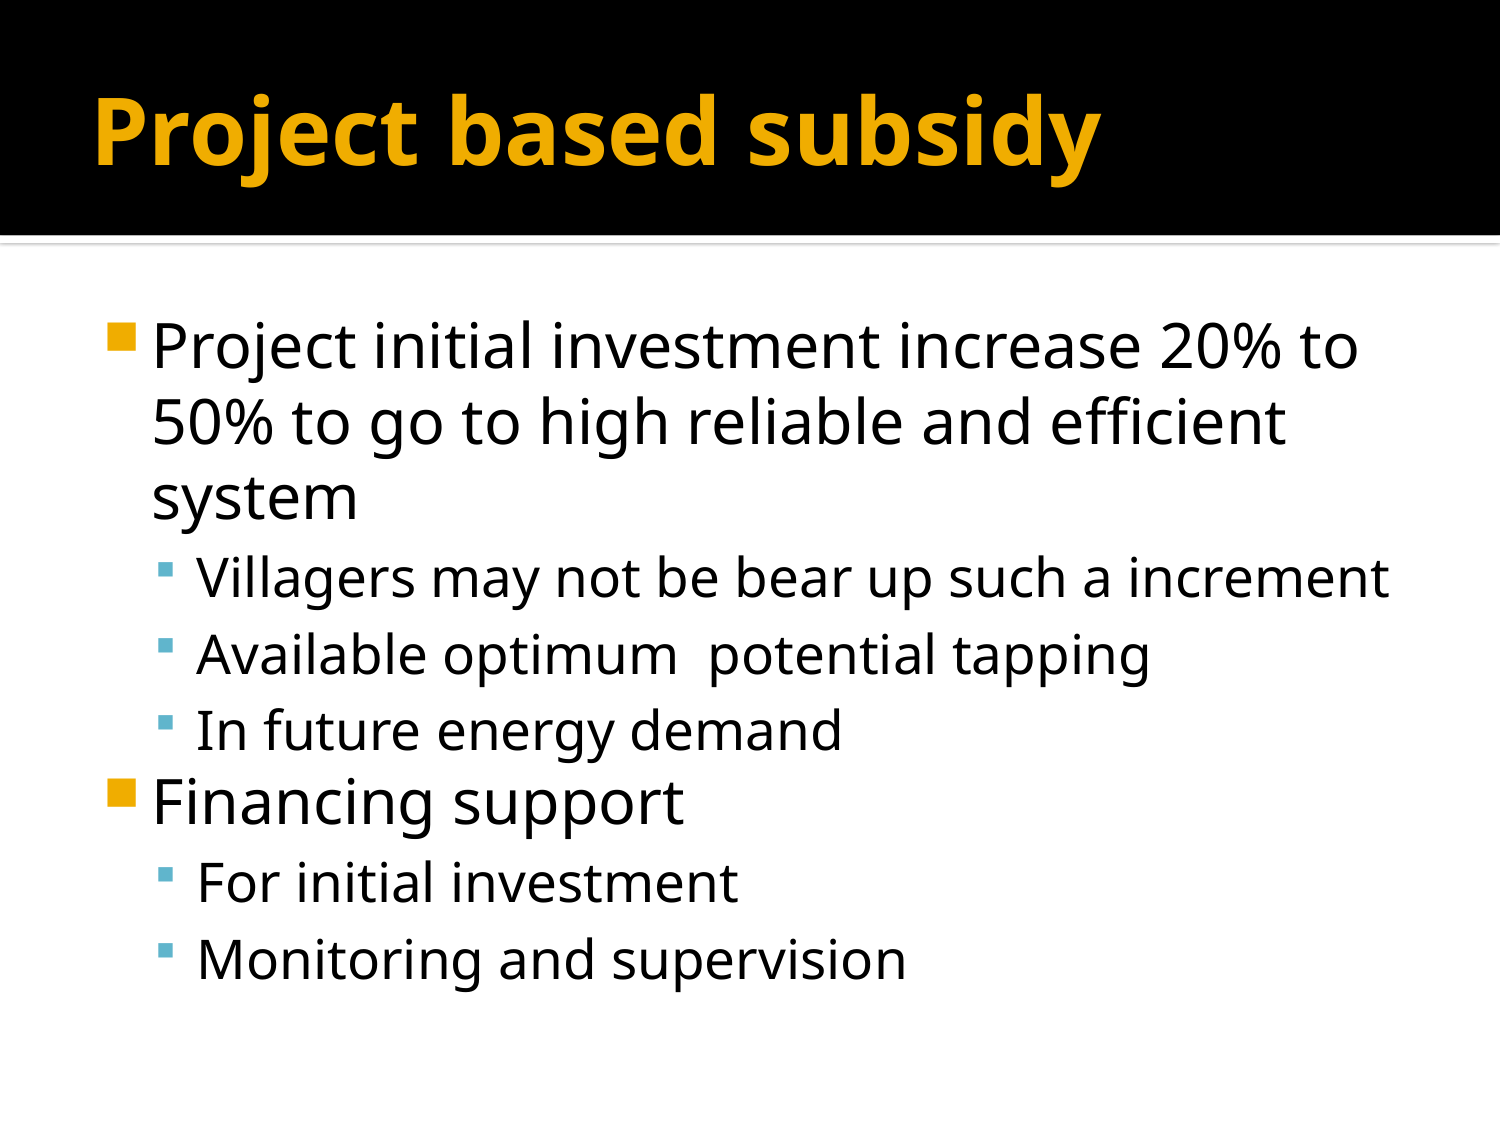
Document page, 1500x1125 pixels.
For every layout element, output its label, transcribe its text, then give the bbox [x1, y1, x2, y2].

title Project based subsidy [75, 25, 1425, 231]
list Project initial investment increase 20% to 50% to go to high reliable and efficient system Villagers may not be bear up such a increment Available optimum potential tapping In future energy demand Financing support For initial investment Monitoring and supervision [75, 291, 1425, 1050]
